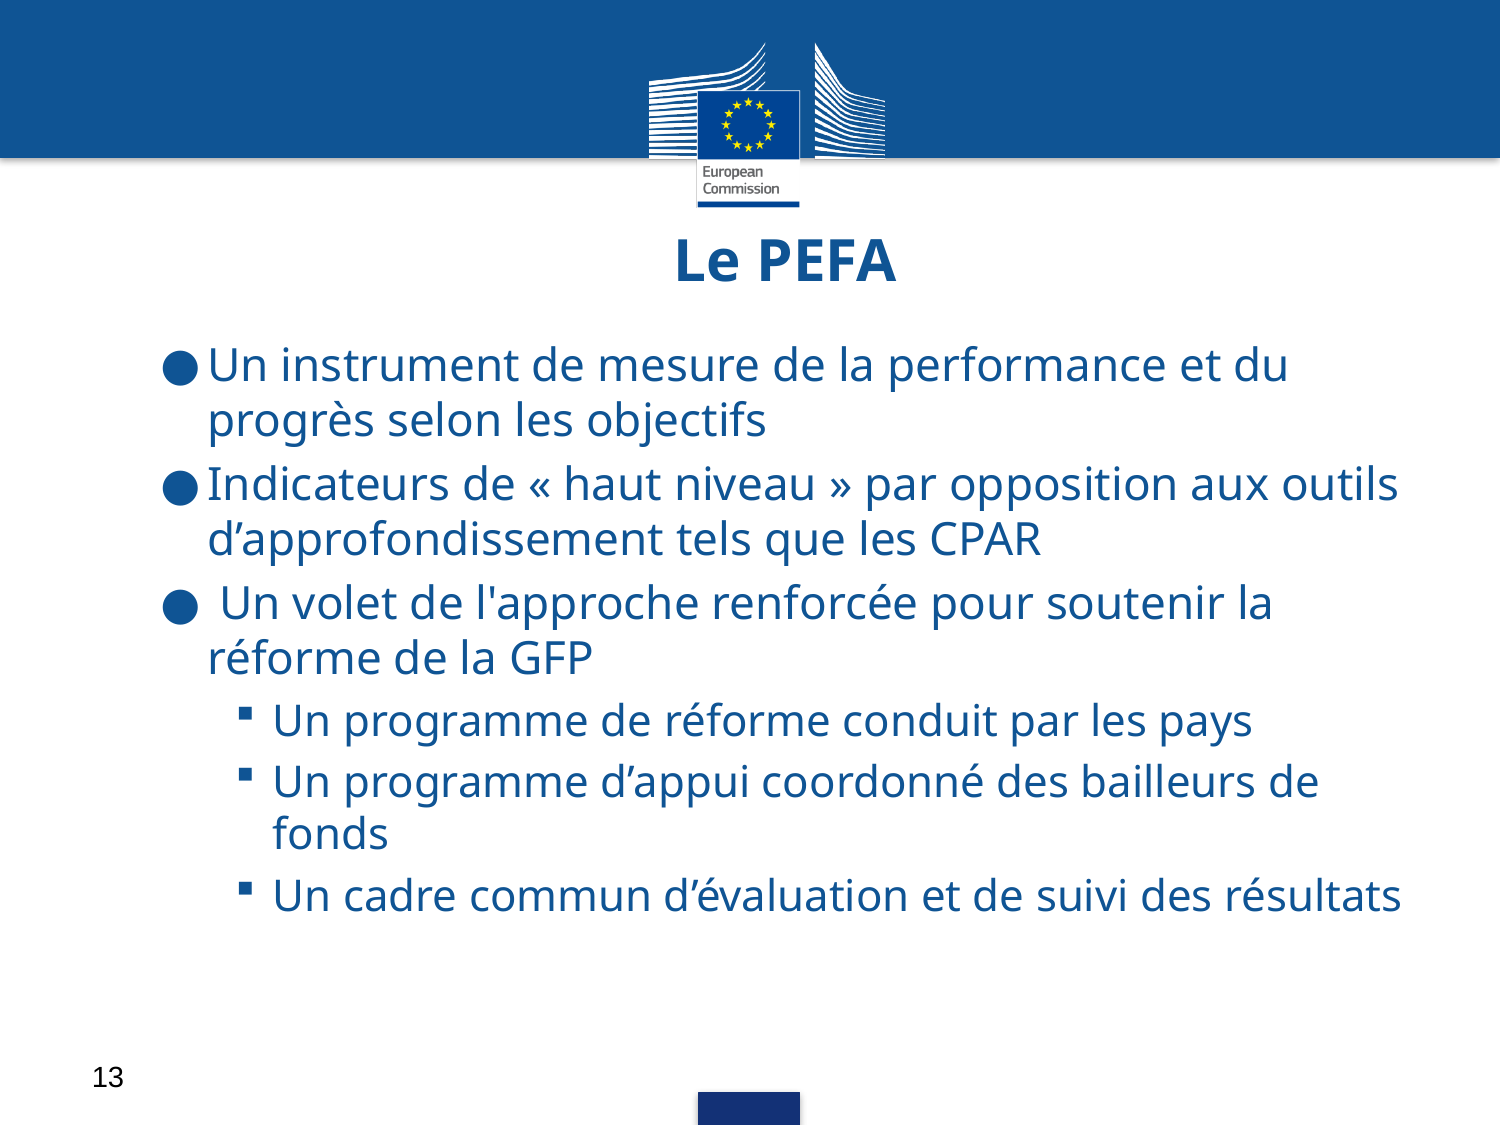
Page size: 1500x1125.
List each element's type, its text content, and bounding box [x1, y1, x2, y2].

picture [649, 42, 885, 163]
title Le PEFA [116, 163, 1395, 327]
slide_number 13 [76, 1022, 553, 1102]
list Un instrument de mesure de la performance et du progrès selon les objectifs Indicateurs de « haut niveau » par opposition aux outils d’approfondissement tels que les CPAR Un volet de l'approche renforcée pour soutenir la réforme de la GFP Un programme de réforme conduit par les pays Un programme d’appui coordonné des bailleurs de fonds Un cadre commun d’évaluation et de suivi des résultats [70, 327, 1421, 1030]
